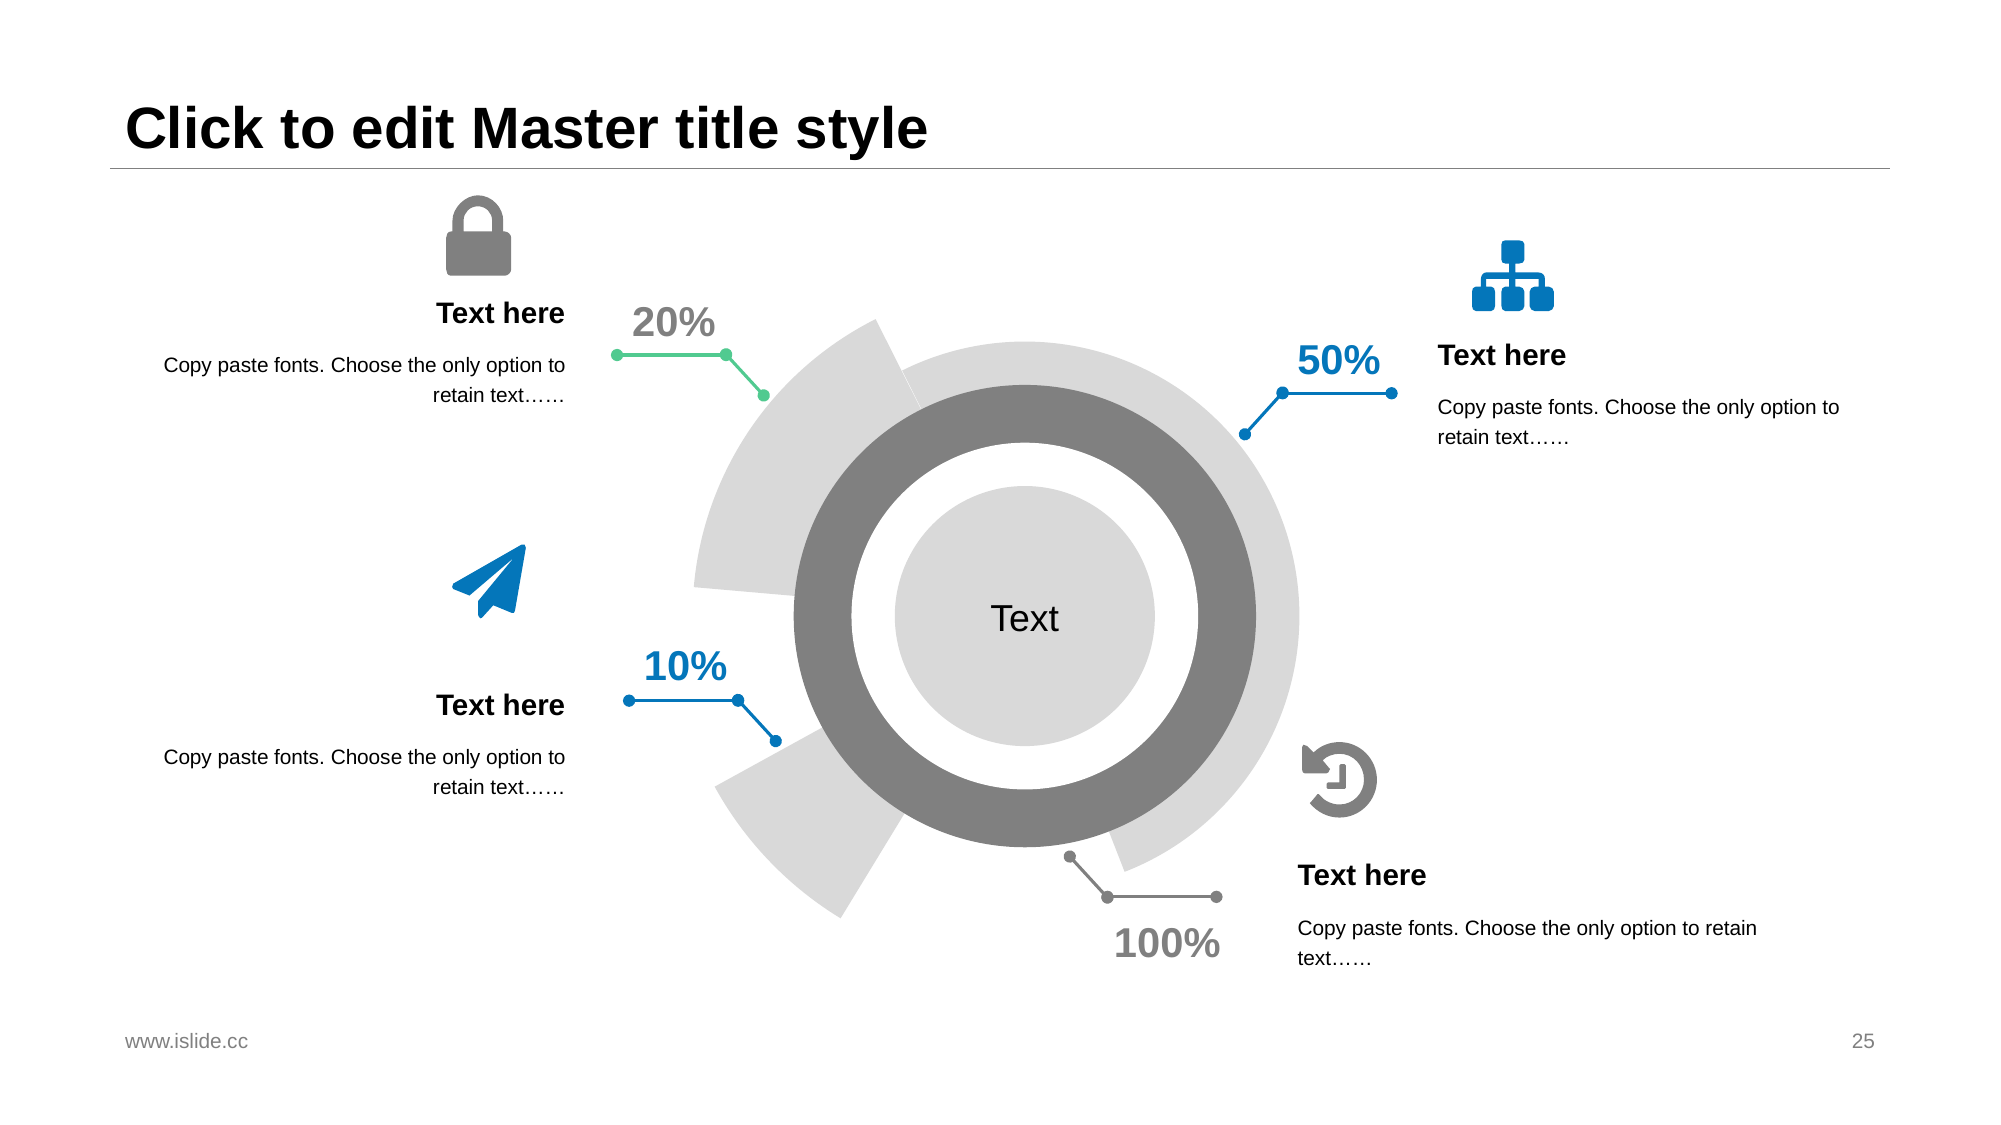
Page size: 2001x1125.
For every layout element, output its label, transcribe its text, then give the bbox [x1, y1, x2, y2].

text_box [109, 195, 1890, 1002]
slide_number 25 [1412, 1023, 1890, 1058]
title Click to edit Master title style [109, 0, 1890, 169]
footer www.islide.cc [109, 1023, 790, 1058]
